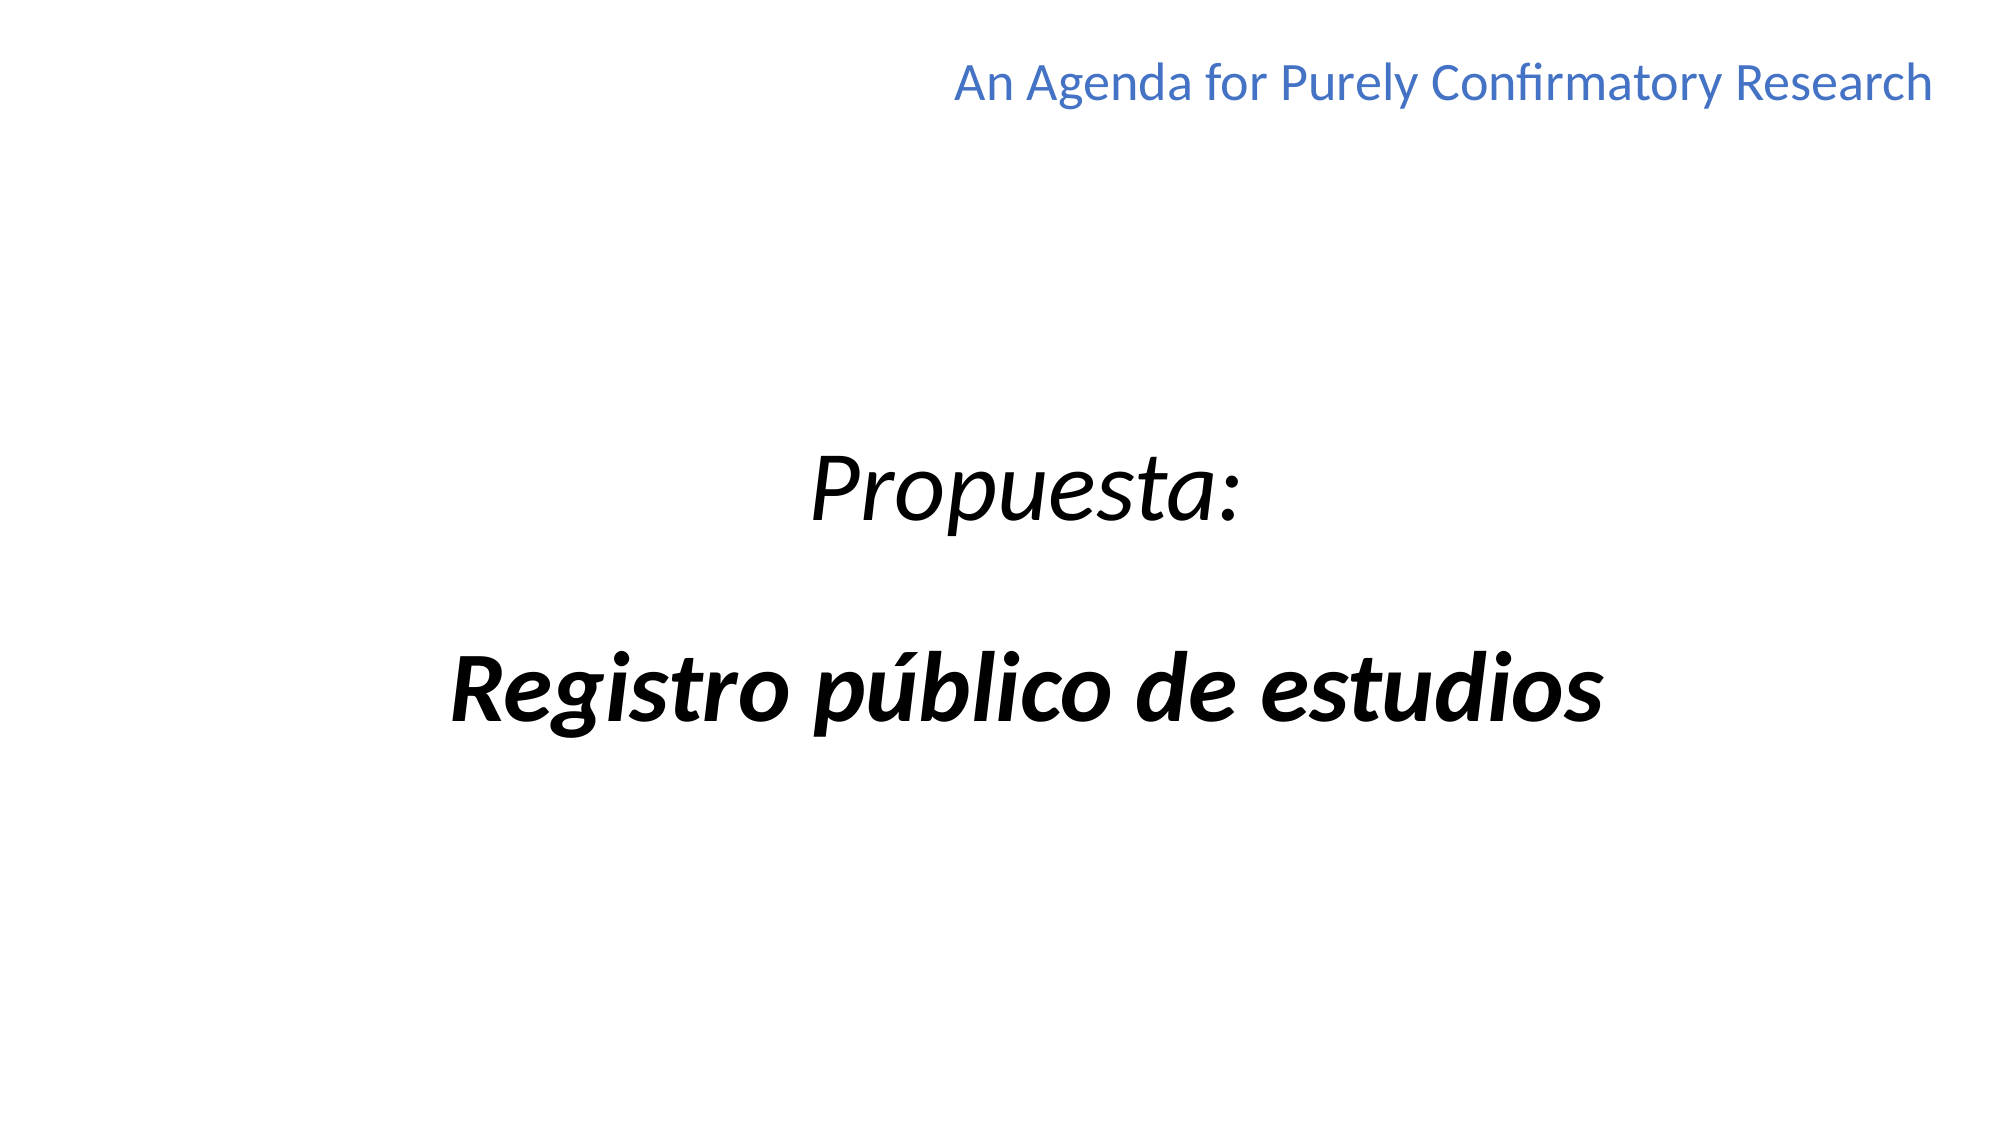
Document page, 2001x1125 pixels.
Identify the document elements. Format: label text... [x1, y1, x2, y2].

text_box An Agenda for Purely Confirmatory Research [939, 0, 2000, 192]
text_box Propuesta: Registro público de estudios [164, 212, 1890, 1054]
